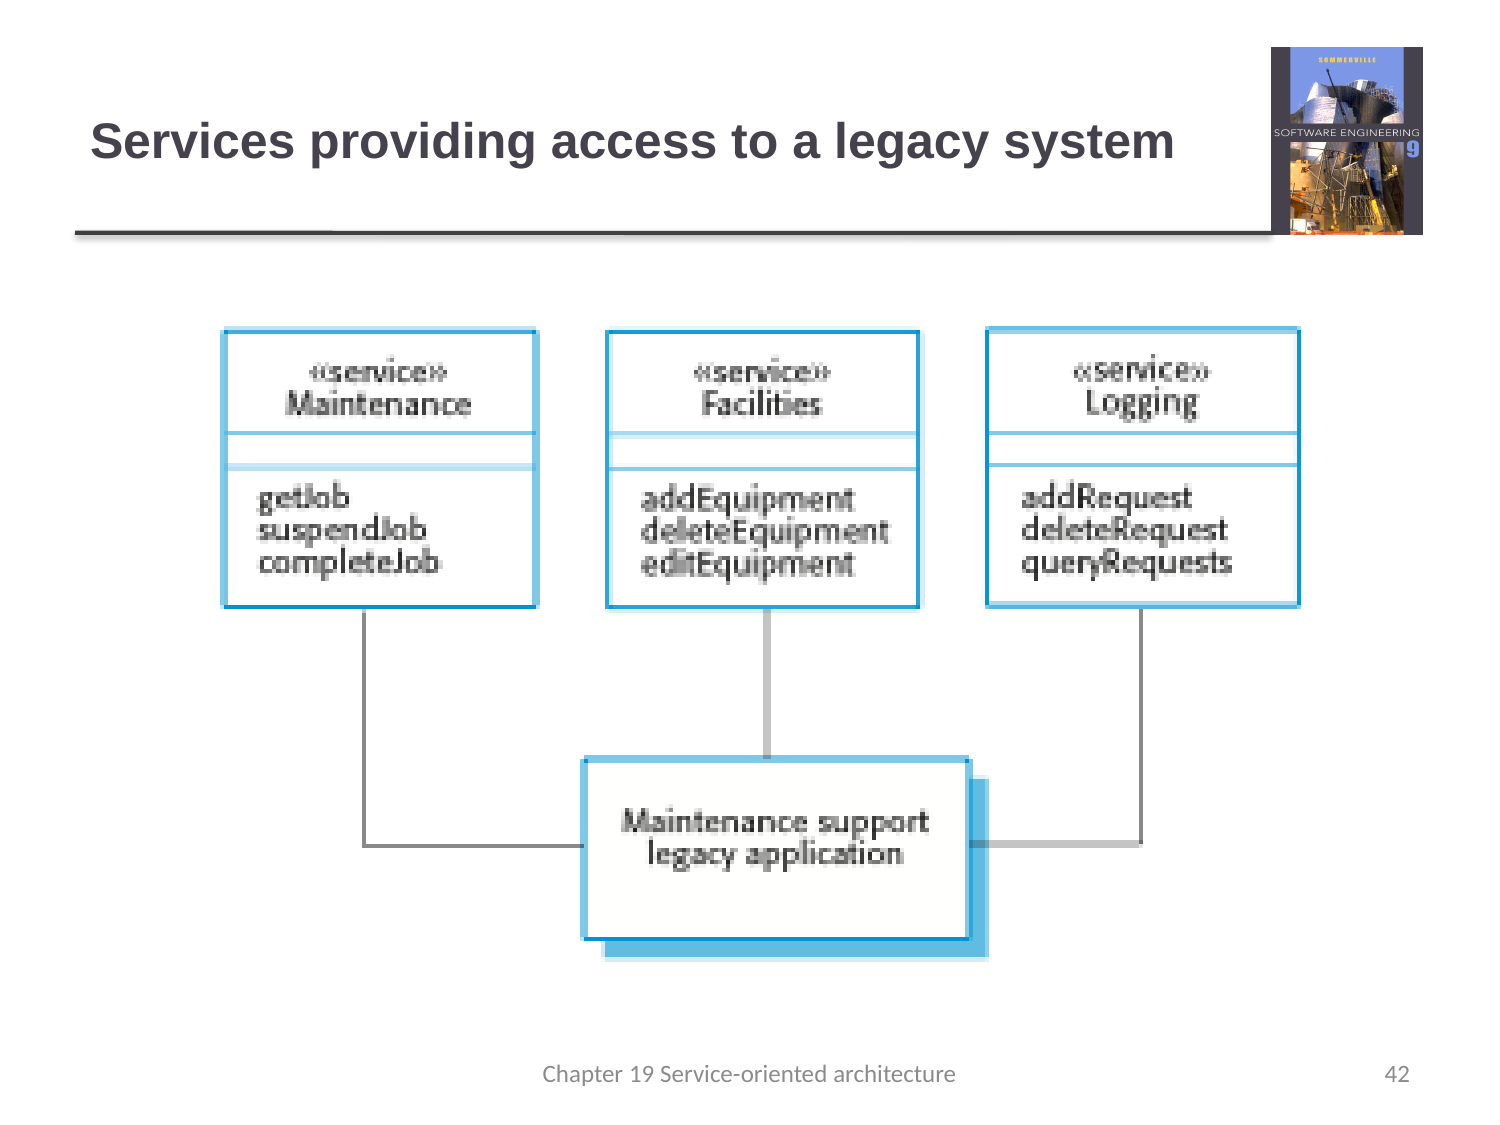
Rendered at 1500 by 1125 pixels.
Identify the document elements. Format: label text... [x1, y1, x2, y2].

picture [1272, 47, 1423, 235]
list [183, 326, 1339, 963]
slide_number 42 [1074, 1042, 1425, 1103]
footer Chapter 19 Service-oriented architecture [512, 1042, 988, 1103]
title Services providing access to a legacy system [74, 44, 1272, 233]
